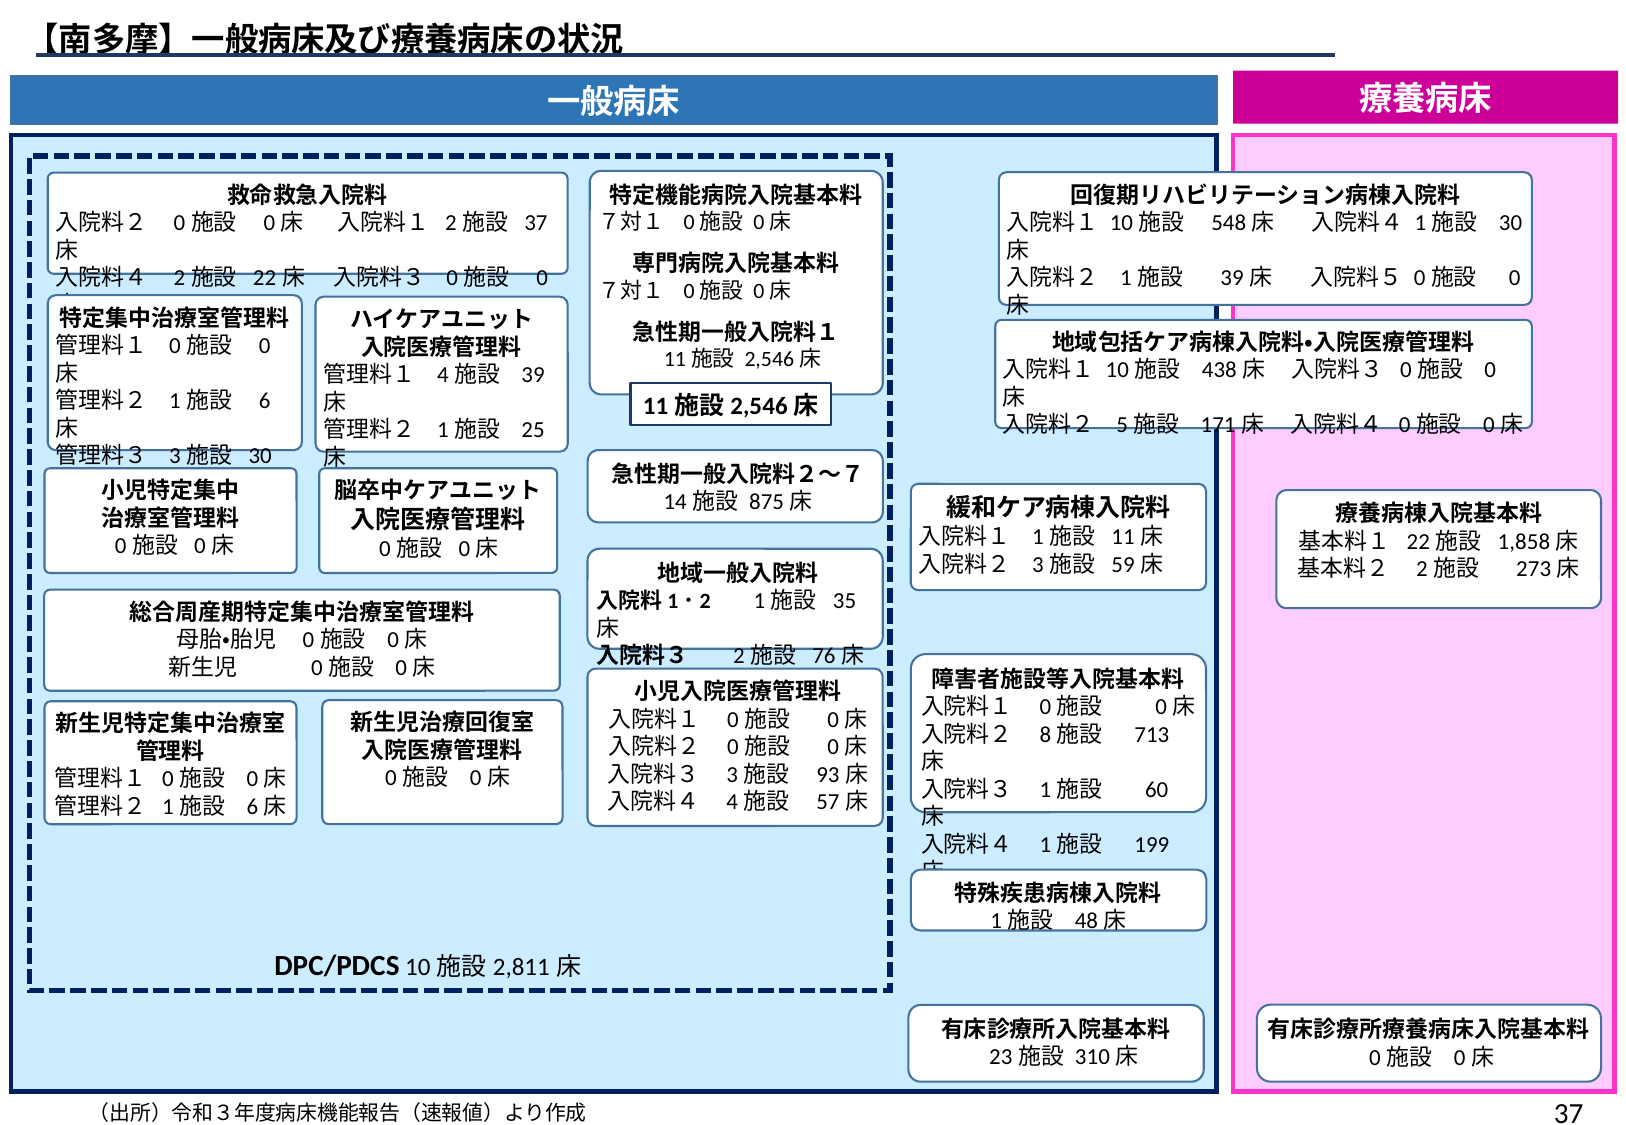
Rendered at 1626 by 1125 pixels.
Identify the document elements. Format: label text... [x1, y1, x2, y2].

text_box 地域包括ケア病棟入院料・入院医療管理料 入院料１ 10施設 438床 入院料３ 0施設 0床 入院料２ 5施設 171床 入院料４ 0施設 0床 [994, 318, 1533, 430]
text_box [1232, 134, 1616, 1093]
slide_number 36 [1232, 1081, 1599, 1125]
text_box 療養病棟入院基本料 基本料１ 22施設 1,858床 基本料２ 2施設 273床 [1275, 489, 1603, 610]
text_box 有床診療所入院基本料 23施設 310床 [907, 1003, 1205, 1083]
text_box 療養病床 [1232, 70, 1619, 125]
text_box 【南多摩】一般病床及び療養病床の状況 [11, 10, 1615, 66]
text_box 回復期リハビリテーション病棟入院料 入院料１ 10施設 548床 入院料４ 1施設 30床 入院料２ 1施設 39床 入院料５ 0施設 0床 入院料３ 1施設 94床 入院料６ 0施設 0床 [997, 171, 1533, 306]
text_box 小児入院医療管理料 入院料１ 0施設 0床 入院料２ 0施設 0床 入院料３ 3施設 93床 入院料４ 4施設 57床 [586, 667, 884, 828]
text_box 緩和ケア病棟入院料 入院料１ 1施設 11床 入院料２ 3施設 59床 [909, 482, 1208, 592]
text_box [10, 134, 1218, 1093]
text_box 特殊疾患病棟入院料 1施設 48床 [909, 868, 1208, 932]
text_box DPC/PDCS 10施設2,811床 [259, 939, 661, 989]
text_box 急性期一般入院料２～７ 14施設 875床 [586, 449, 884, 524]
text_box 有床診療所療養病床入院基本料 0施設 0床 [1255, 1003, 1603, 1081]
text_box （出所）令和３年度病床機能報告（速報値）より作成 [74, 1092, 687, 1125]
text_box 障害者施設等入院基本料 入院料１ 0施設 0床 入院料２ 8施設 713床 入院料３ 1施設 60床 入院料４ 1施設 199床 [909, 653, 1208, 814]
text_box 11施設2,546床 [630, 383, 832, 426]
text_box 一般病床 [10, 75, 1218, 125]
text_box [29, 155, 891, 992]
